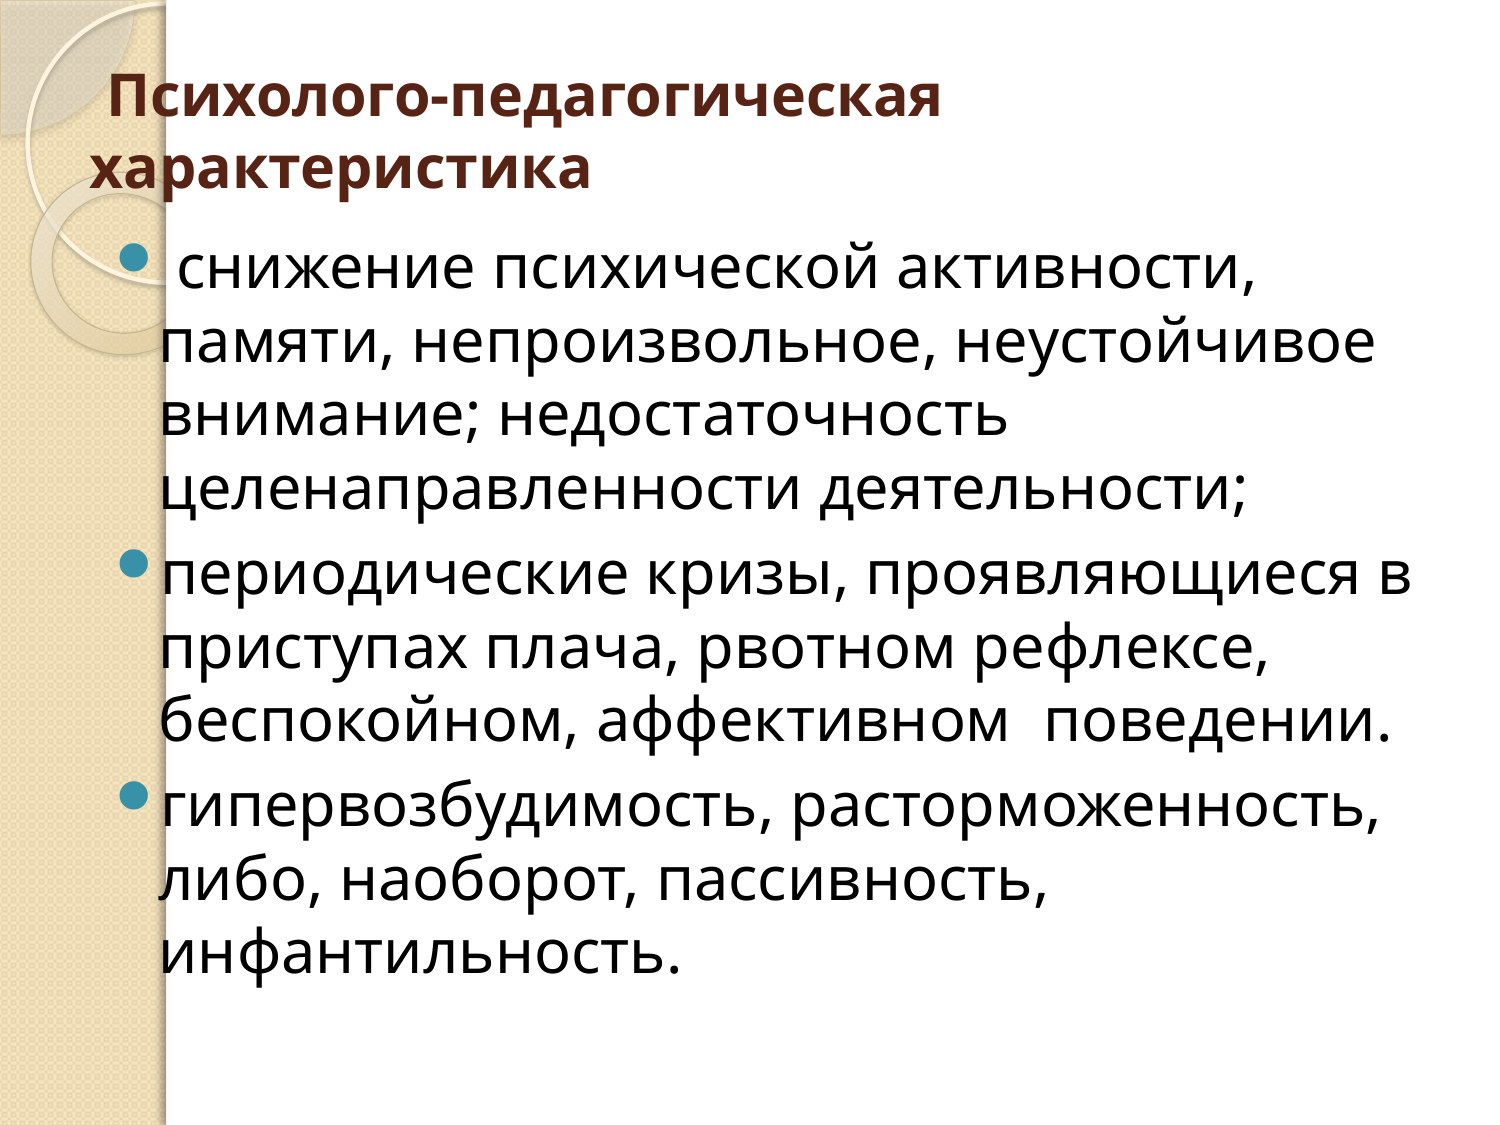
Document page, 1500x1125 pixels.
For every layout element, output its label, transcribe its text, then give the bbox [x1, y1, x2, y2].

title Психолого-педагогическая характеристика [75, 45, 1425, 209]
list снижение психической активности, памяти, непроизвольное, неустойчивое внимание; недостаточность целенаправленности деятельности; периодические кризы, проявляющиеся в приступах плача, рвотном рефлексе, беспокойном, аффективном поведении. гипервозбудимость, расторможенность, либо, наоборот, пассивность, инфантильность. [88, 219, 1439, 1005]
